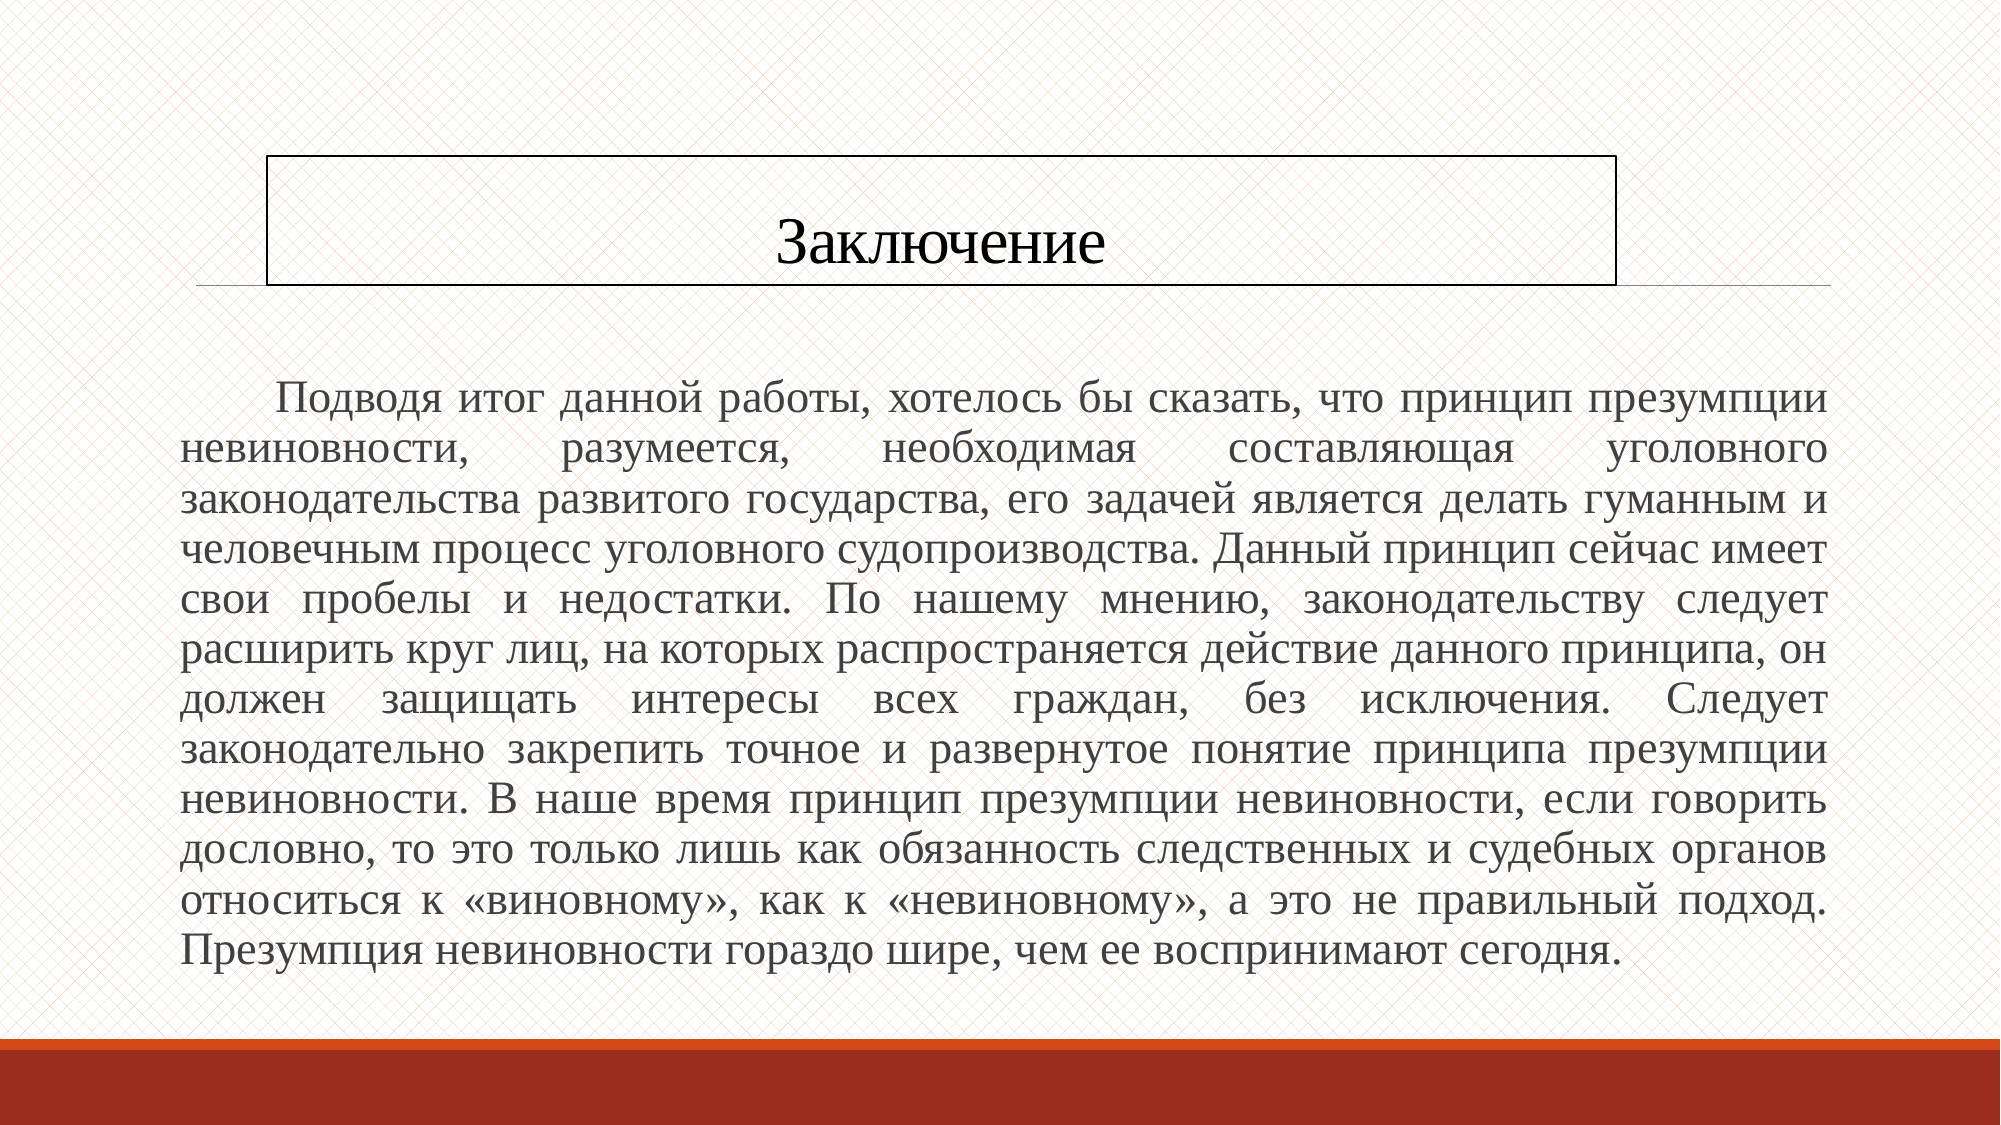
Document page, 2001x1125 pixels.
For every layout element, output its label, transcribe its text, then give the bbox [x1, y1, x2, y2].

title Заключение [266, 156, 1616, 285]
list Подводя итог данной работы, хотелось бы сказать, что принцип презумпции невиновности, разумеется, необходимая составляющая уголовного законодательства развитого государства, его задачей является делать гуманным и человечным процесс уголовного судопроизводства. Данный принцип сейчас имеет свои пробелы и недостатки. По нашему мнению, законодательству следует расширить круг лиц, на которых распространяется действие данного принципа, он должен защищать интересы всех граждан, без исключения. Следует законодательно закрепить точное и развернутое понятие принципа презумпции невиновности. В наше время принцип презумпции невиновности, если говорить дословно, то это только лишь как обязанность следственных и судебных органов относиться к «виновному», как к «невиновному», а это не правильный подход. Презумпция невиновности гораздо шире, чем ее воспринимают сегодня. [180, 314, 1830, 1021]
